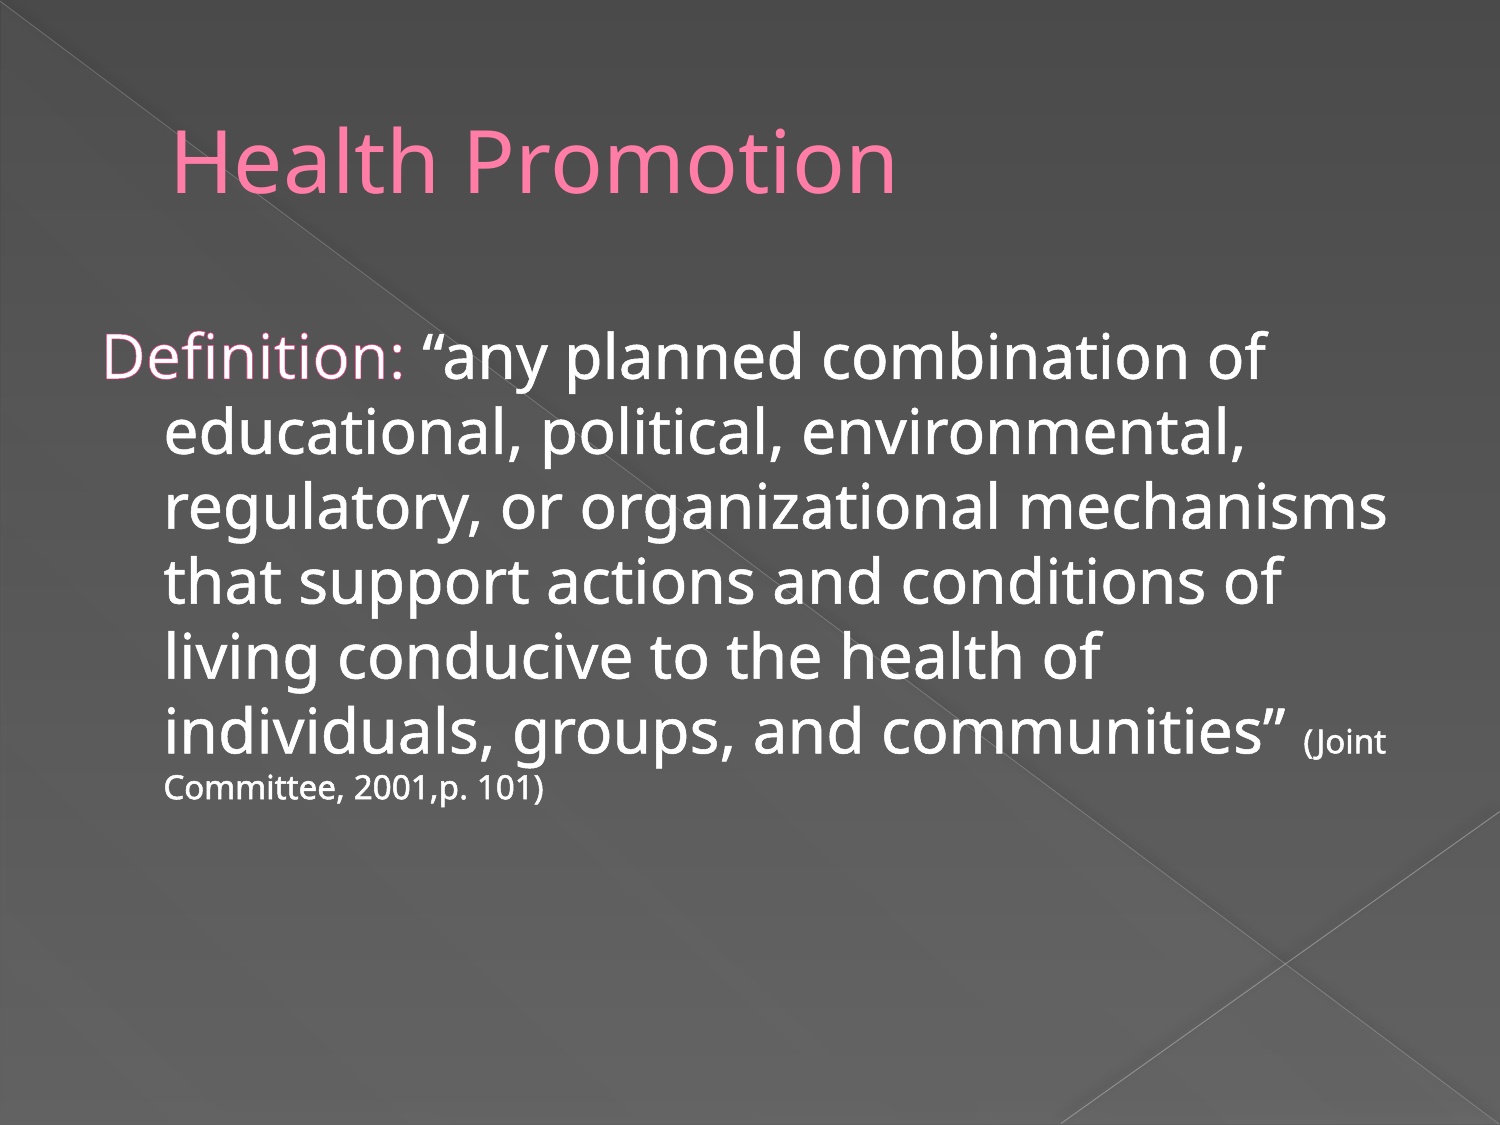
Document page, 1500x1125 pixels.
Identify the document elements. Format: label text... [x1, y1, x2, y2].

list Definition: “any planned combination of educational, political, environmental, regulatory, or organizational mechanisms that support actions and conditions of living conducive to the health of individuals, groups, and communities” (Joint Committee, 2001,p. 101) [75, 308, 1425, 1059]
title Health Promotion [75, 43, 1425, 274]
